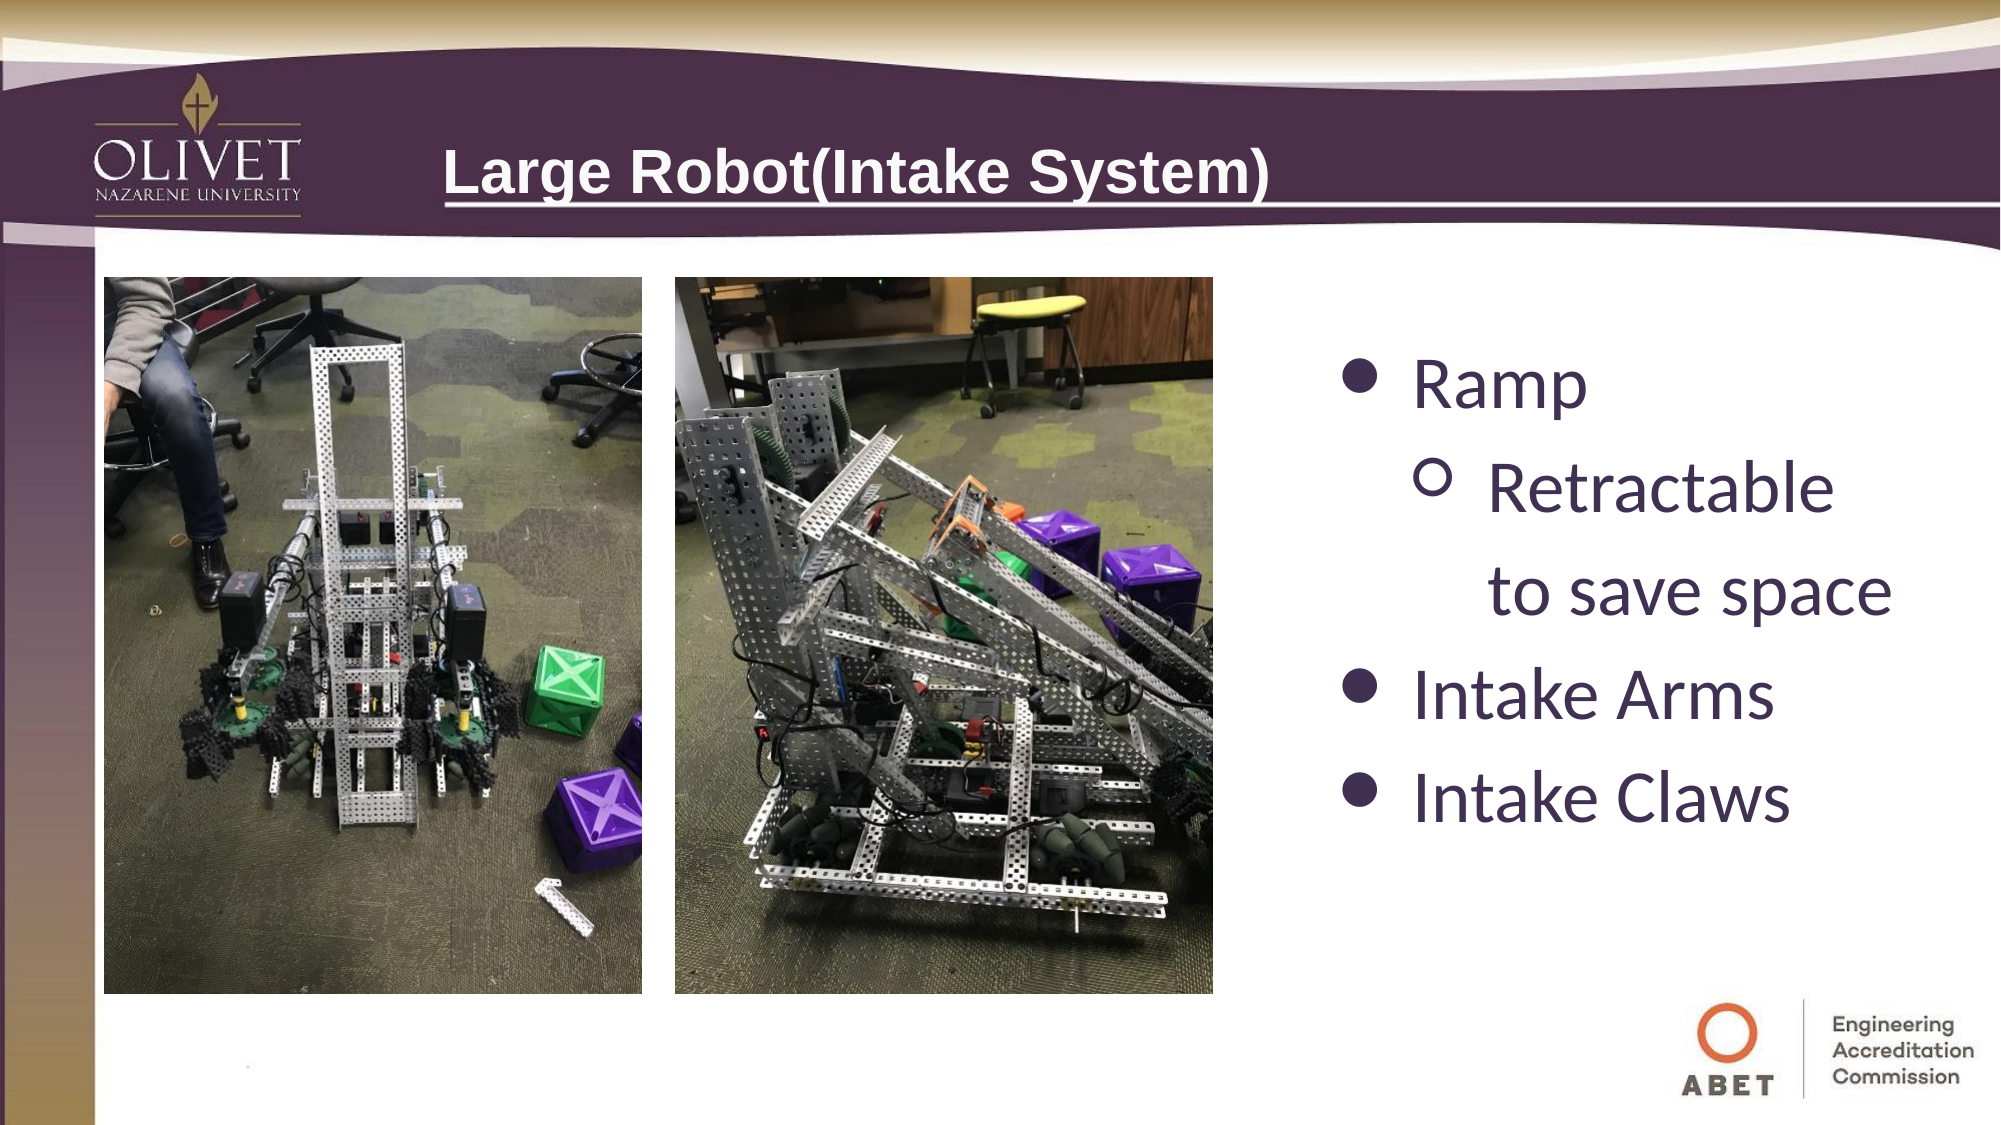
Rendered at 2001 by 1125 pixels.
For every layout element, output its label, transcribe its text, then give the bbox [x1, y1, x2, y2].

title Large Robot(Intake System) [442, 59, 1863, 278]
text_box Ramp Retractable to save space Intake Arms Intake Claws [1322, 215, 1928, 800]
picture [0, 0, 2001, 1125]
